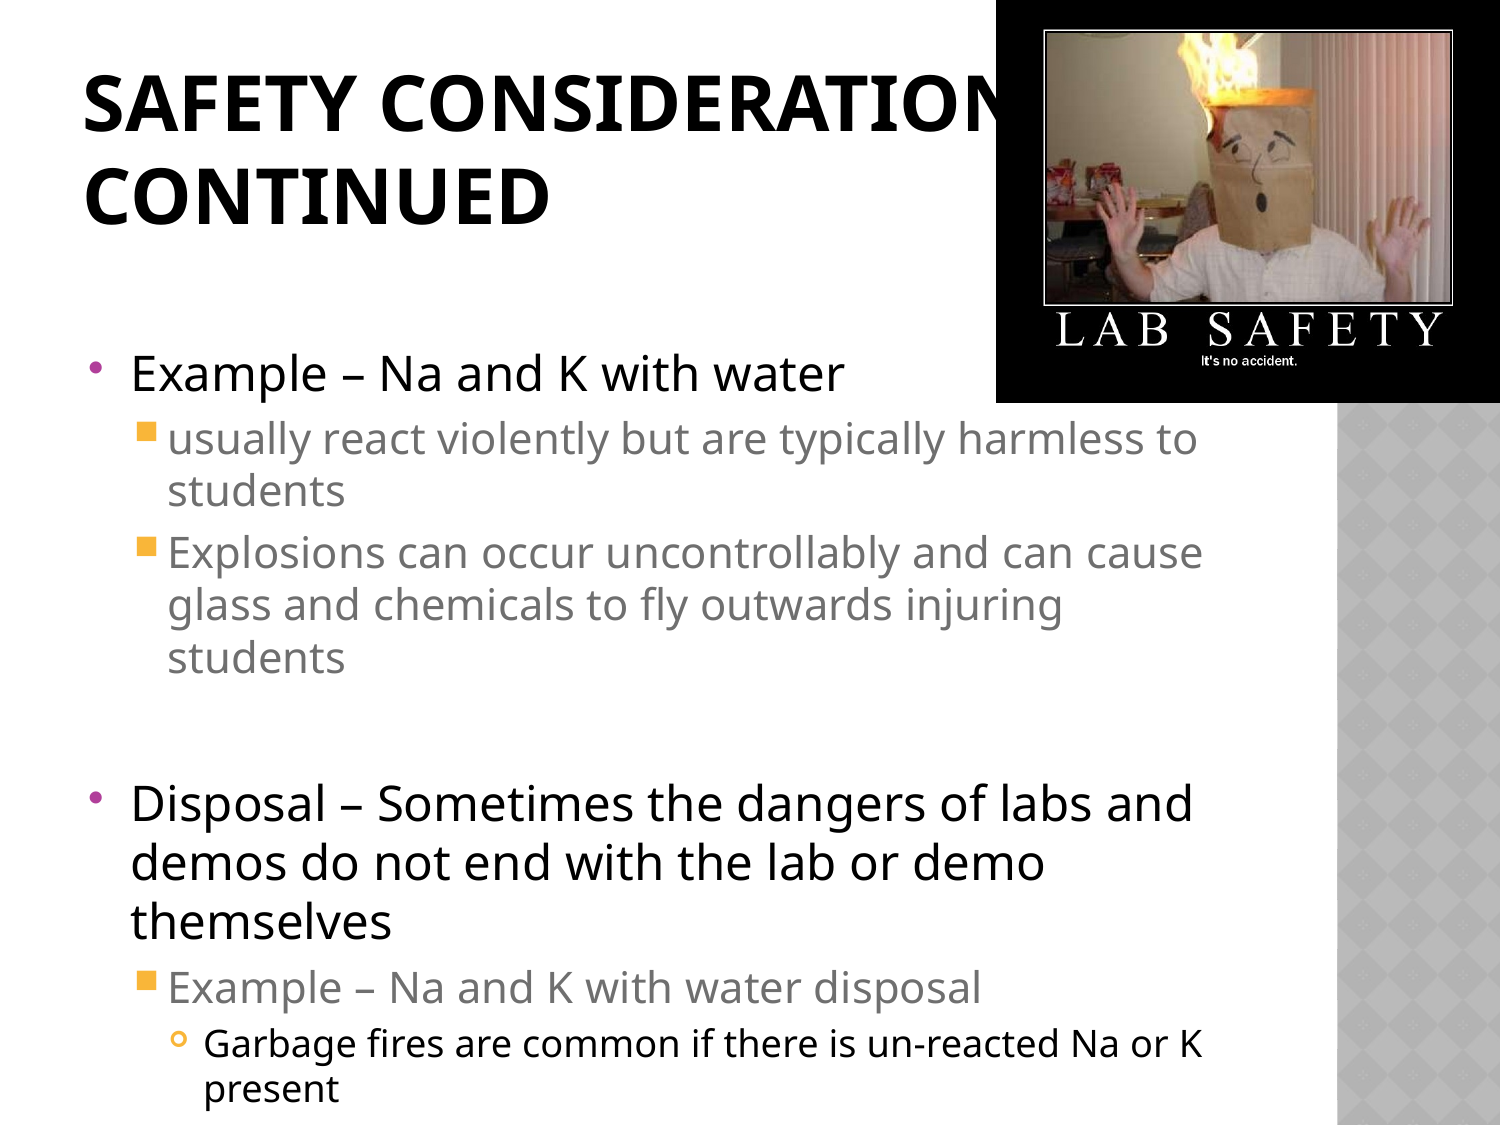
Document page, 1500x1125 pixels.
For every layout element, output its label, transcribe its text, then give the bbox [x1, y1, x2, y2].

picture [995, 0, 1500, 404]
list Example – Na and K with water usually react violently but are typically harmless to students Explosions can occur uncontrollably and can cause glass and chemicals to fly outwards injuring students Disposal – Sometimes the dangers of labs and demos do not end with the lab or demo themselves Example – Na and K with water disposal Garbage fires are common if there is un-reacted Na or K present [75, 264, 1263, 1125]
title Safety considerations continued [75, 52, 989, 240]
